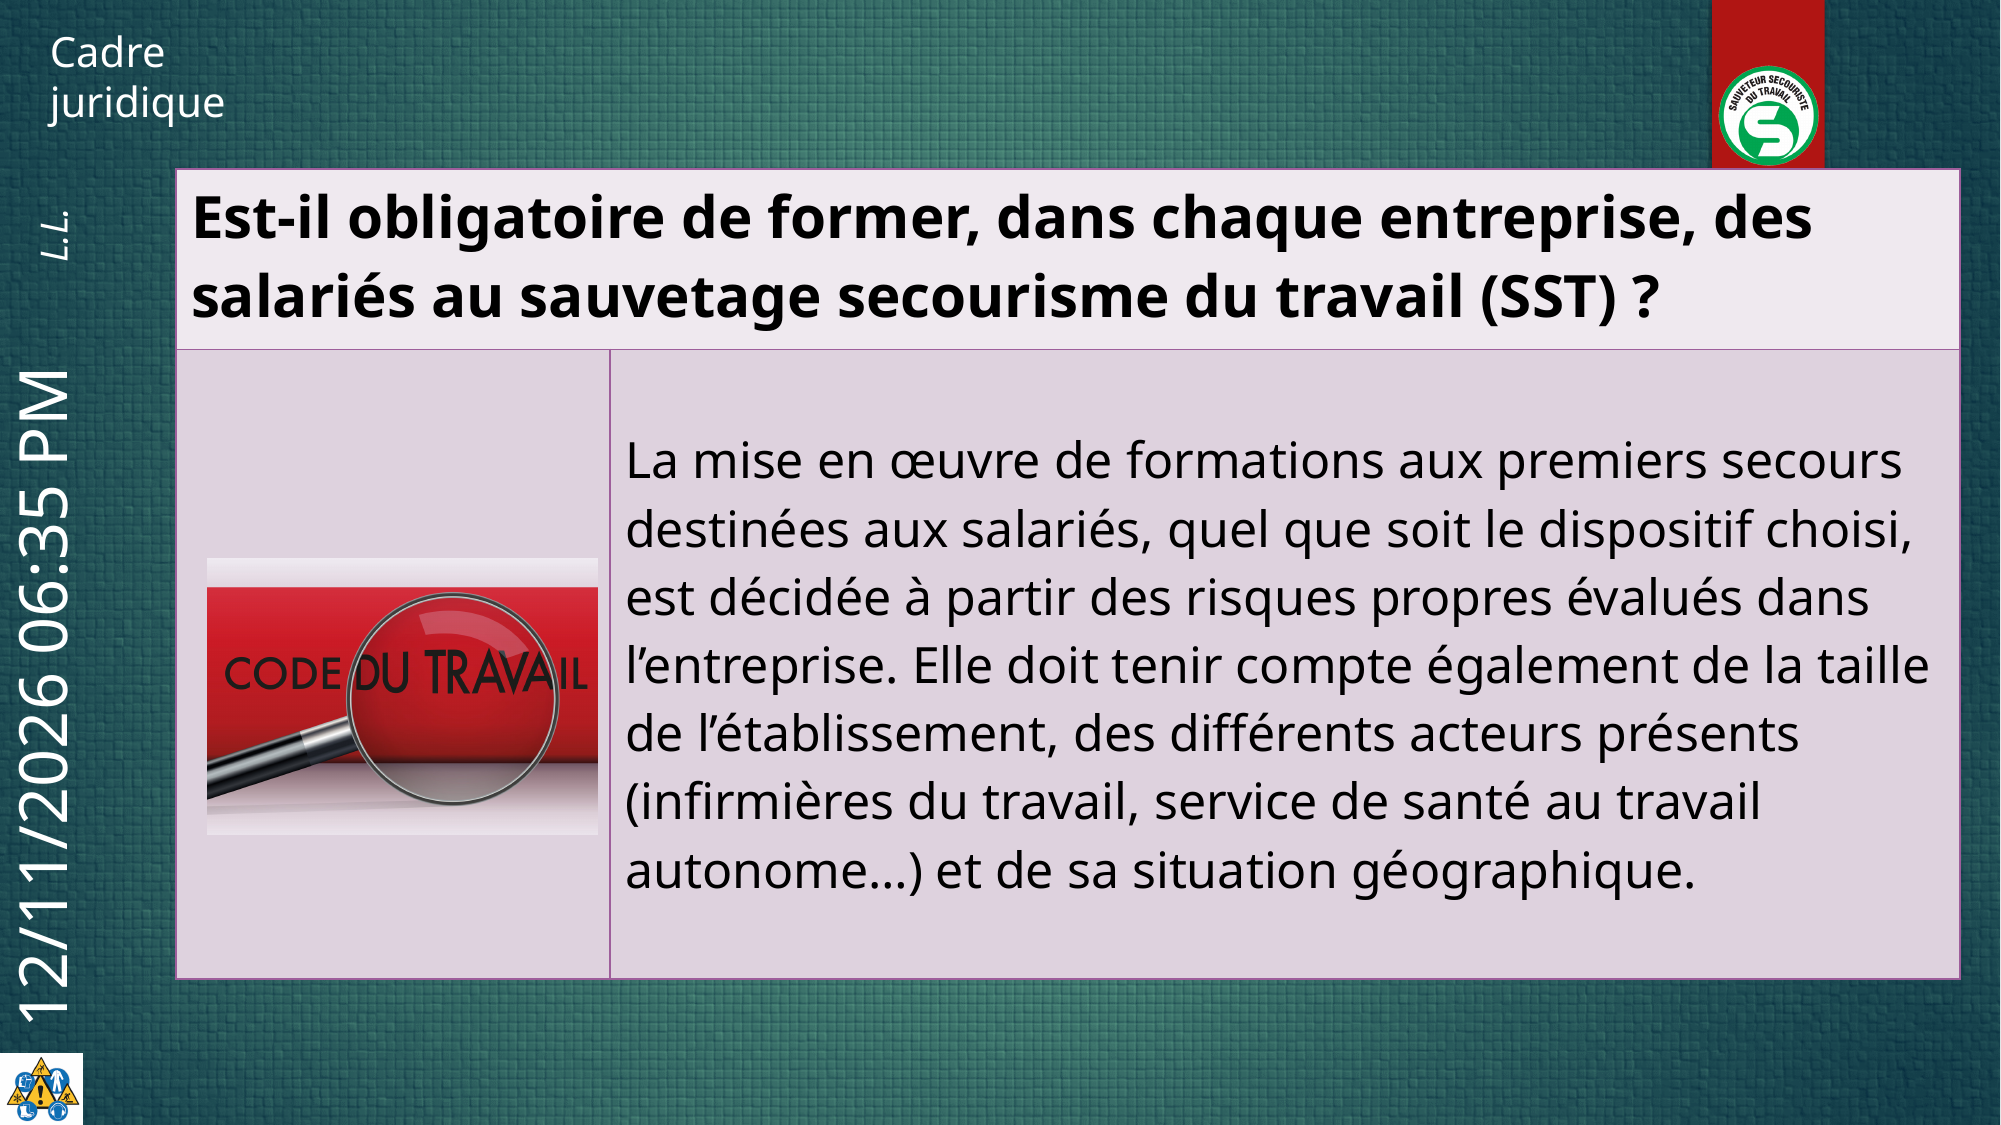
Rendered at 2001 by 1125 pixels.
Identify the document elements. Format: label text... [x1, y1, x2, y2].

picture [0, 1053, 83, 1125]
table_cell [177, 350, 609, 978]
text_box Cadre juridique [23, 18, 265, 134]
picture [1718, 65, 1819, 166]
table_cell La mise en œuvre de formations aux premiers secours destinées aux salariés, quel que soit le dispositif choisi, est décidée à partir des risques propres évalués dans l’entreprise. Elle doit tenir compte également de la taille de l’établissement, des différents acteurs présents (infirmières du travail, service de santé au travail autonome…) et de sa situation géographique. [611, 350, 1959, 978]
picture [207, 558, 599, 835]
table_header Est-il obligatoire de former, dans chaque entreprise, des salariés au sauvetage secourisme du travail (SST) ? [177, 170, 1959, 349]
